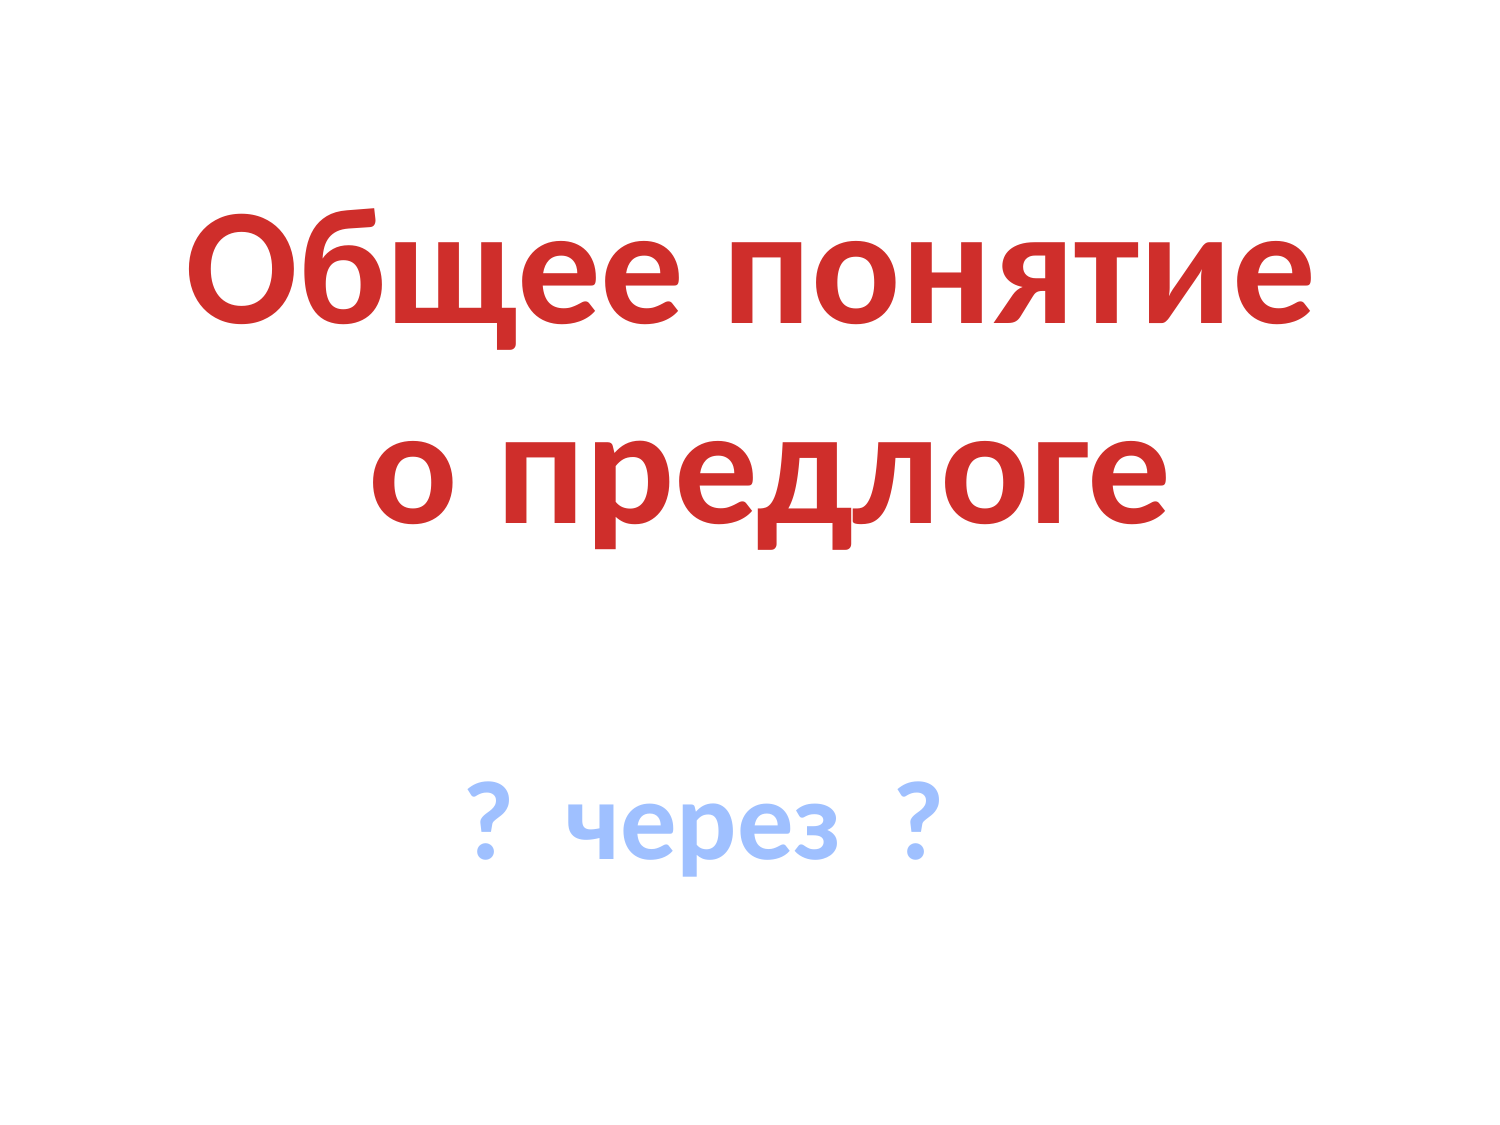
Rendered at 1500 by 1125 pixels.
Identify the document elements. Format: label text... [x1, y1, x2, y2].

text_box Общее понятие о предлоге [170, 148, 1333, 564]
text_box ? через ? [447, 739, 961, 890]
